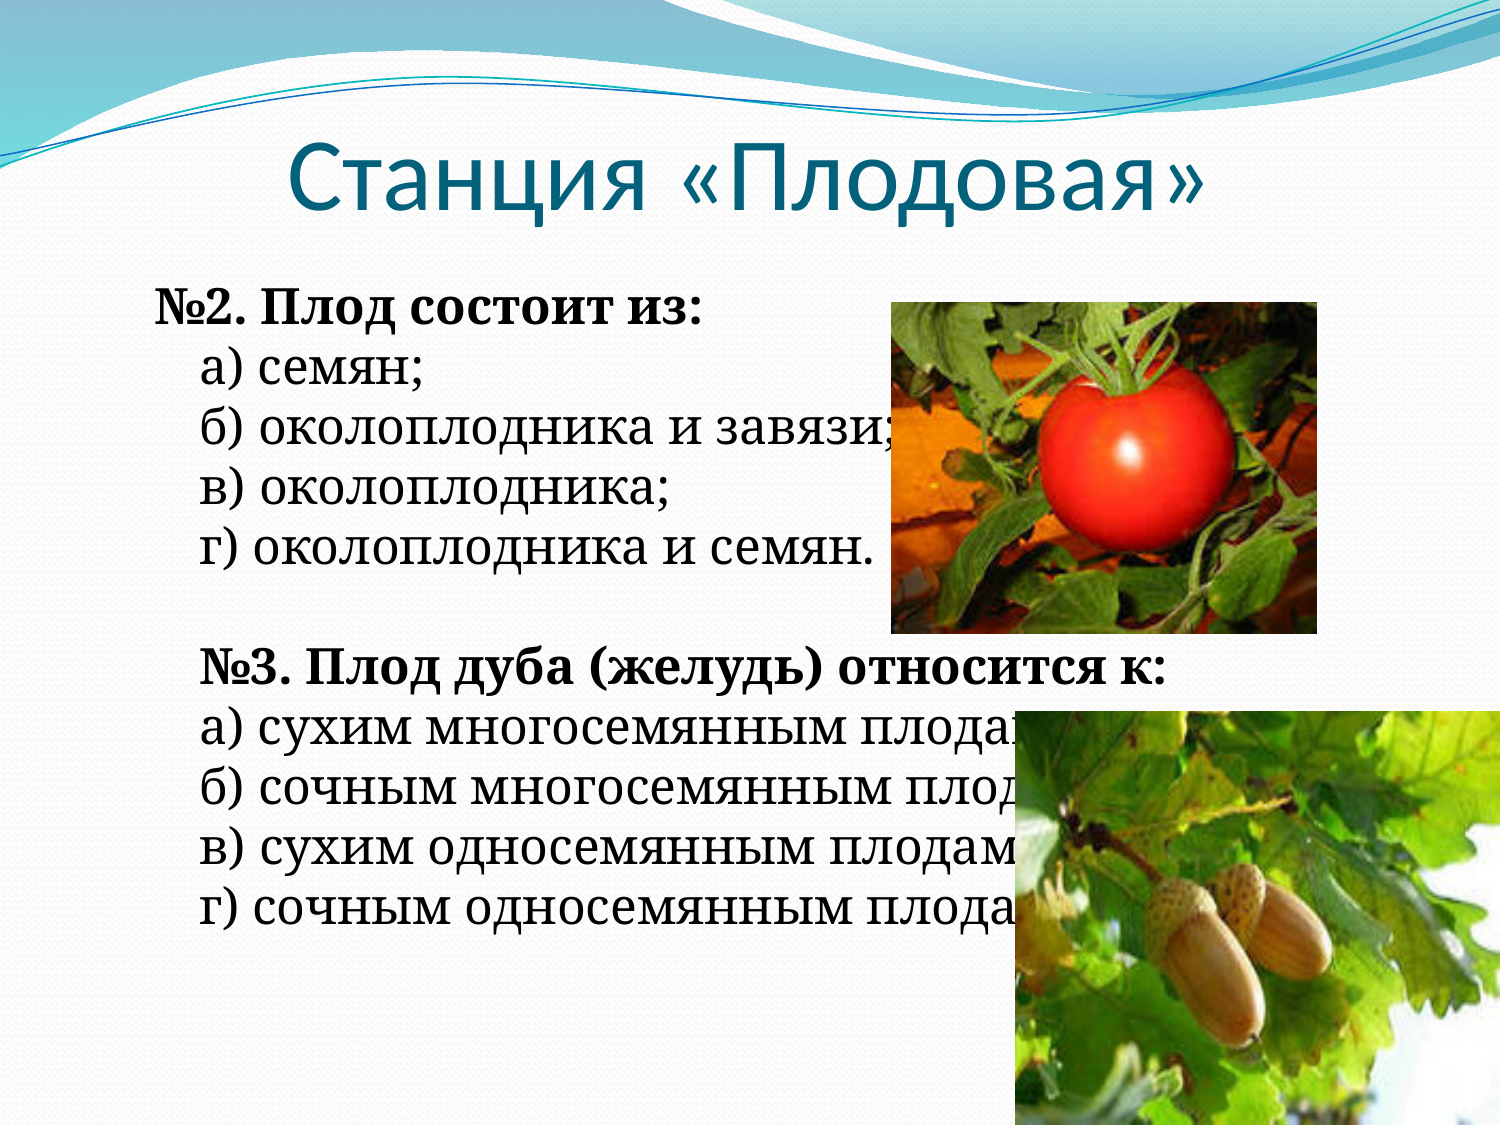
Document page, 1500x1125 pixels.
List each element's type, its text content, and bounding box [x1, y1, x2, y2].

picture [891, 302, 1318, 634]
title Станция «Плодовая» [75, 54, 1425, 232]
picture [1015, 711, 1500, 1125]
list №2. Плод состоит из: а) семян; б) околоплодника и завязи; в) околоплодника; г) околоплодника и семян. №3. Плод дуба (желудь) относится к: а) сухим многосемянным плодам; б) сочным многосемянным плодам; в) сухим односемянным плодам; г) сочным односемянным плодам. [75, 267, 1425, 1038]
